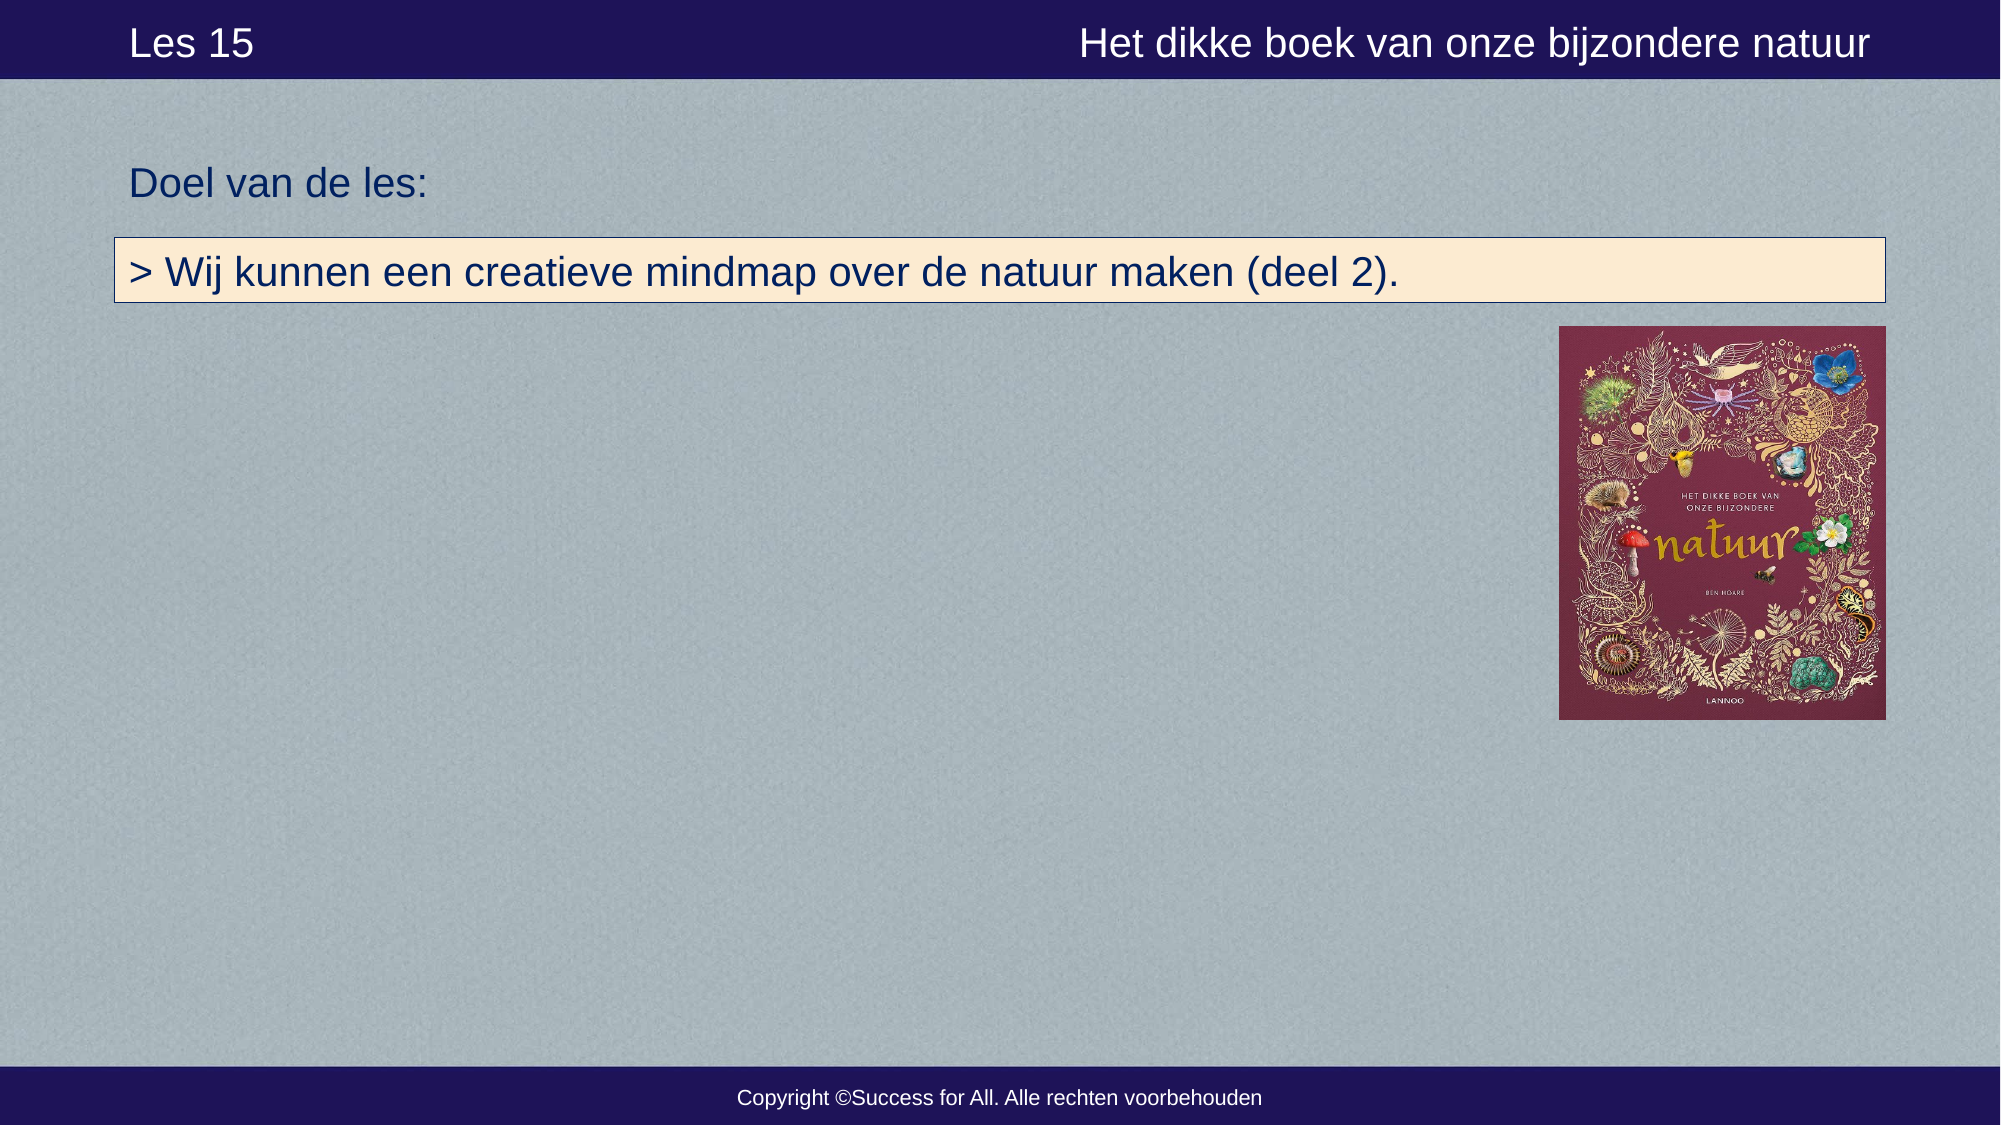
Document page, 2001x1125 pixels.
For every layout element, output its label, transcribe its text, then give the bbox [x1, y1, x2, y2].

text_box > Wij kunnen een creatieve mindmap over de natuur maken (deel 2). [114, 237, 1886, 303]
text_box Doel van de les: [113, 148, 1635, 214]
text_box Les 15 [114, 8, 354, 73]
picture [0, 0, 2001, 1125]
text_box Het dikke boek van onze bijzondere natuur [999, 8, 1886, 73]
text_box Copyright ©Success for All. Alle rechten voorbehouden [0, 1076, 2000, 1125]
